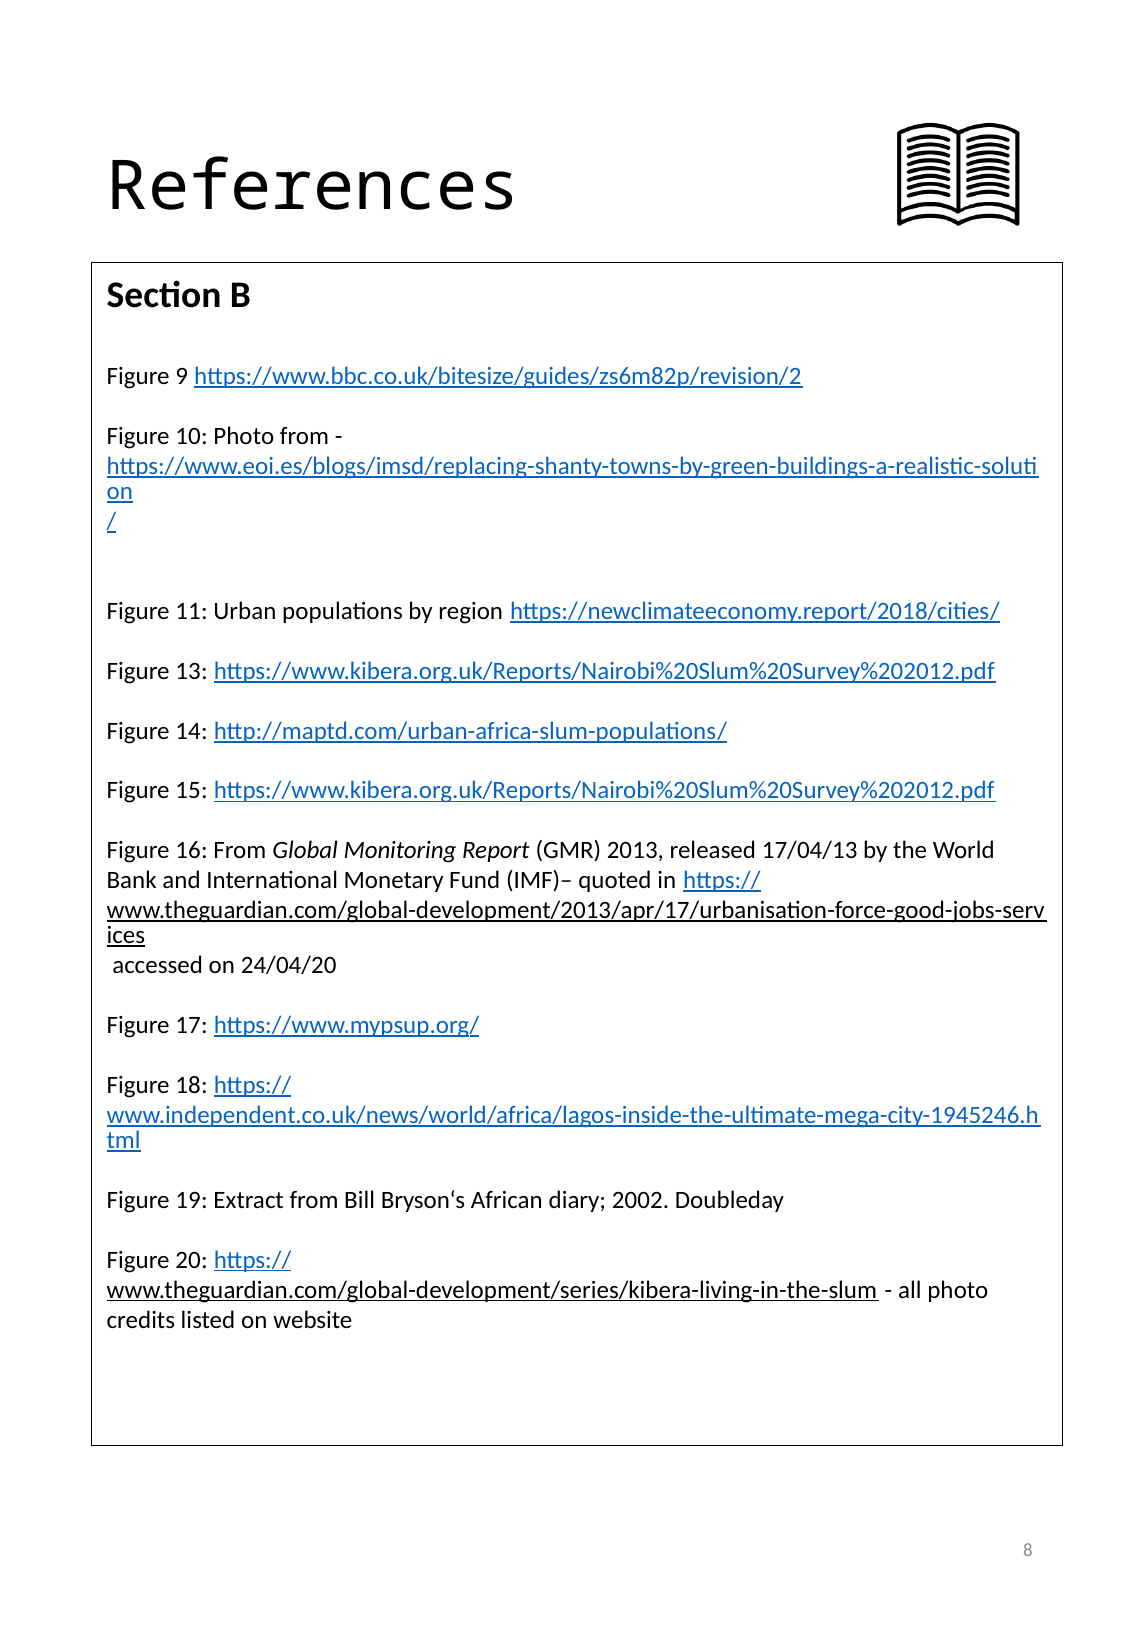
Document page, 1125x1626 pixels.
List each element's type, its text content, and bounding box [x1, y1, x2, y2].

title References [91, 111, 1063, 262]
slide_number 8 [794, 1506, 1048, 1593]
picture [895, 111, 1021, 237]
text_box Section B Figure 9 https://www.bbc.co.uk/bitesize/guides/zs6m82p/revision/2 Figure 10: Photo from - https://www.eoi.es/blogs/imsd/replacing-shanty-towns-by-green-buildings-a-realistic-solution/ Figure 11: Urban populations by region https://newclimateeconomy.report/2018/cities/ Figure 13: https://www.kibera.org.uk/Reports/Nairobi%20Slum%20Survey%202012.pdf Figure 14: http://maptd.com/urban-africa-slum-populations/ Figure 15: https://www.kibera.org.uk/Reports/Nairobi%20Slum%20Survey%202012.pdf Figure 16: From Global Monitoring Report (GMR) 2013, released 17/04/13 by the World Bank and International Monetary Fund (IMF)– quoted in https://www.theguardian.com/global-development/2013/apr/17/urbanisation-force-good-jobs-services accessed on 24/04/20 Figure 17: https://www.mypsup.org/ Figure 18: https://www.independent.co.uk/news/world/africa/lagos-inside-the-ultimate-mega-city-1945246.html Figure 19: Extract from Bill Bryson‘s African diary; 2002. Doubleday Figure 20: https://www.theguardian.com/global-development/series/kibera-living-in-the-slum - all photo credits listed on website [91, 262, 1063, 1446]
